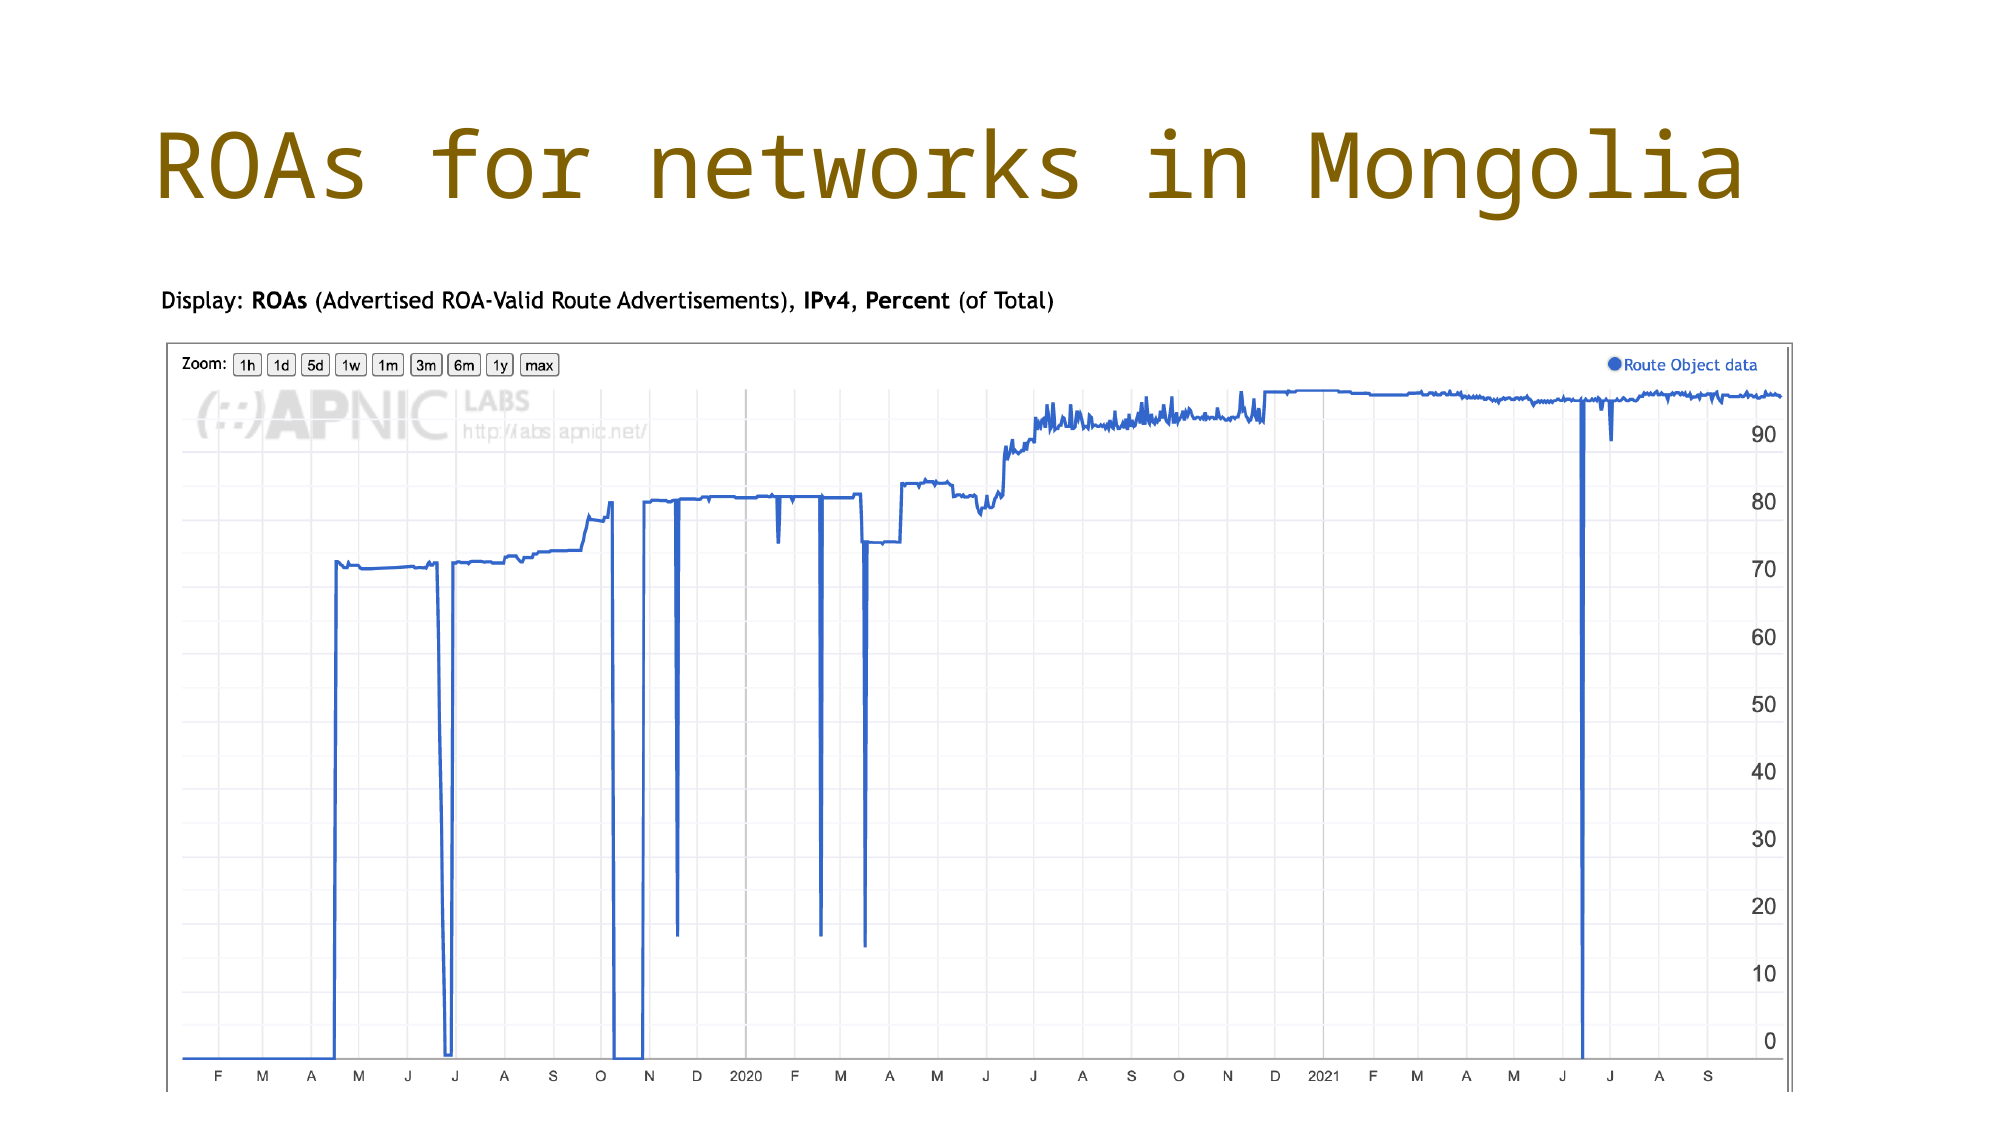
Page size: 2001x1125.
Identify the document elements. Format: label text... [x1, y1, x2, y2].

title ROAs for networks in Mongolia [137, 59, 1863, 278]
picture [151, 277, 1809, 1092]
